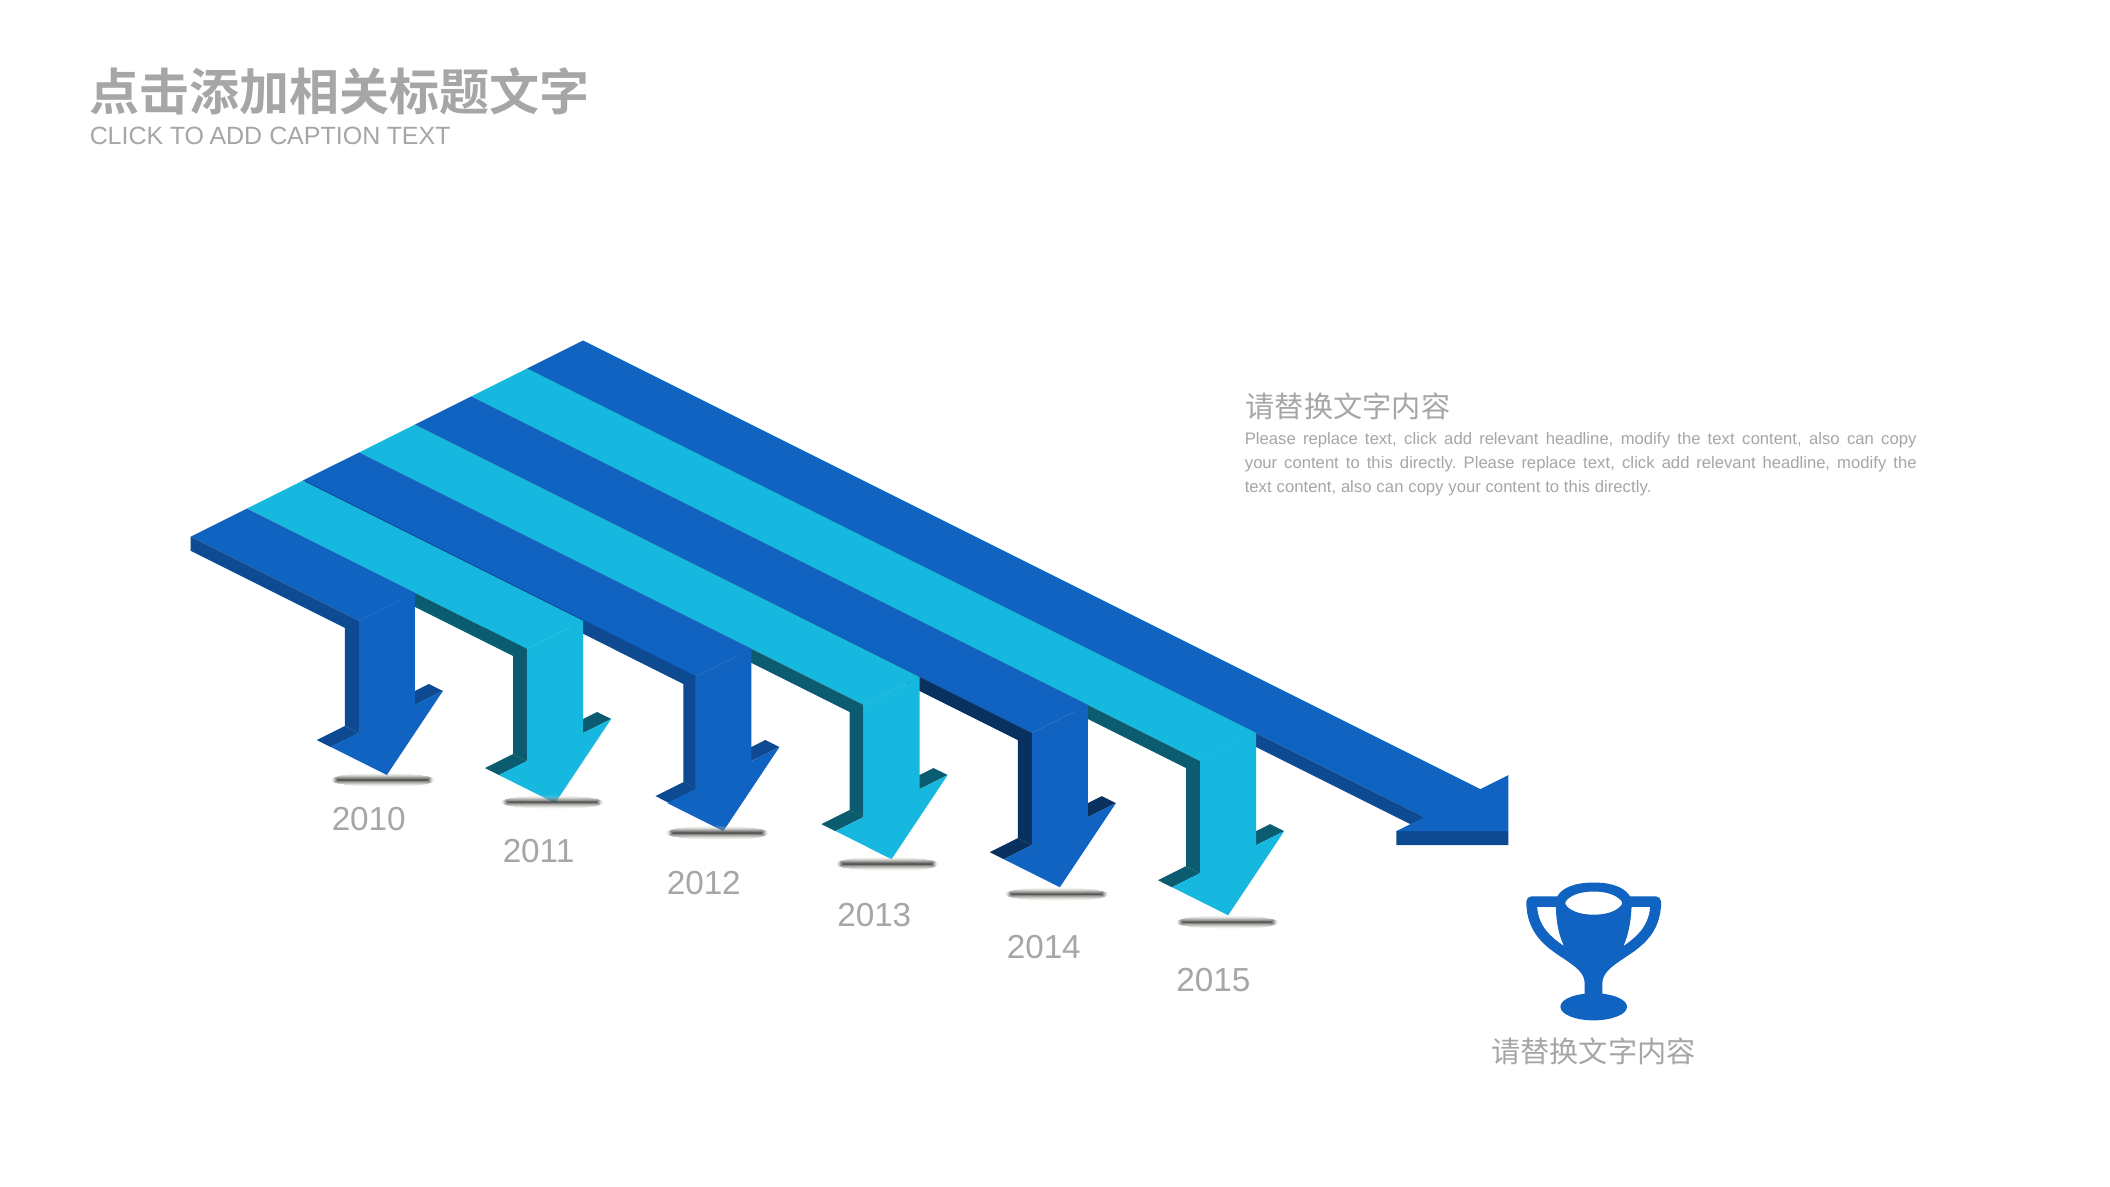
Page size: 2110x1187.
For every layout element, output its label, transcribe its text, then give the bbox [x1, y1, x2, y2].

text_box CLICK TO ADD CAPTION TEXT [89, 119, 524, 150]
text_box 点击添加相关标题文字 [89, 60, 618, 121]
text_box 2014 [1006, 929, 1081, 966]
text_box 2013 [837, 929, 912, 934]
text_box 2015 [1176, 949, 1251, 998]
text_box 请替换文字内容 [1491, 1026, 1697, 1069]
text_box [1526, 882, 1662, 1021]
text_box Please replace text, click add relevant headline, modify the text content, also can copy your content to this directly. Please replace text, click add relevant headline, modify the text content, also can copy your content to this directly. [1509, 424, 1918, 496]
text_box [190, 340, 1509, 929]
